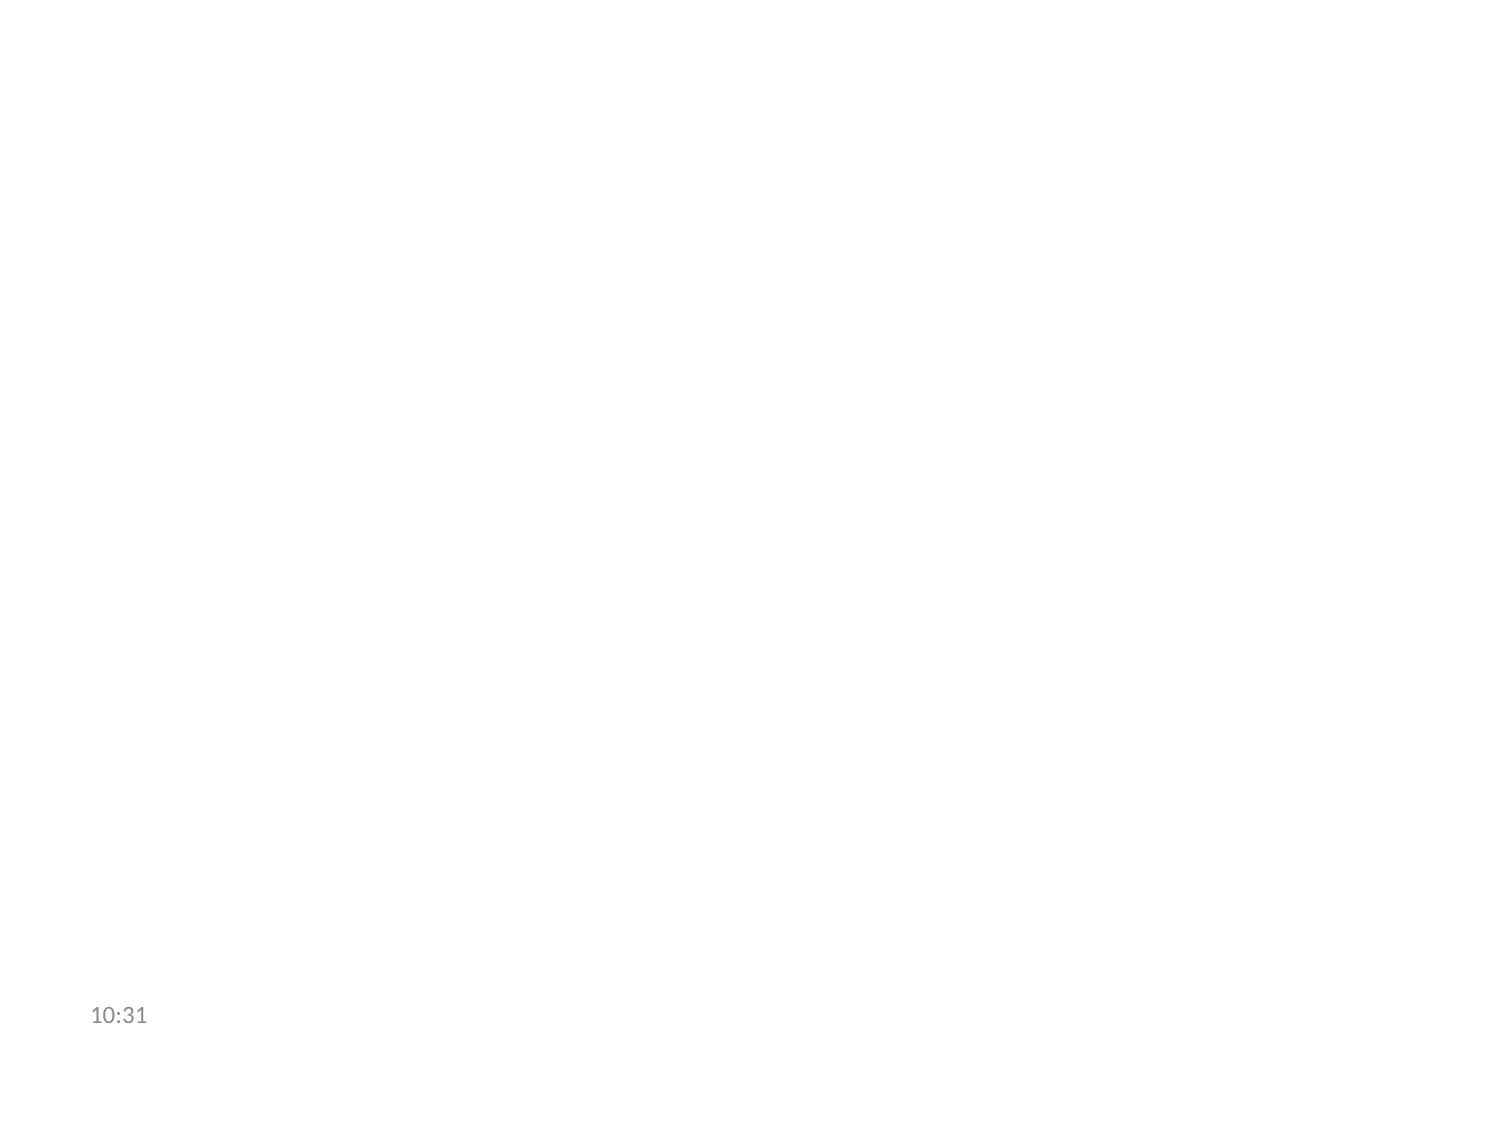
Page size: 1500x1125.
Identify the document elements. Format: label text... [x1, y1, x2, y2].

text_box 15:35 [75, 983, 425, 1044]
